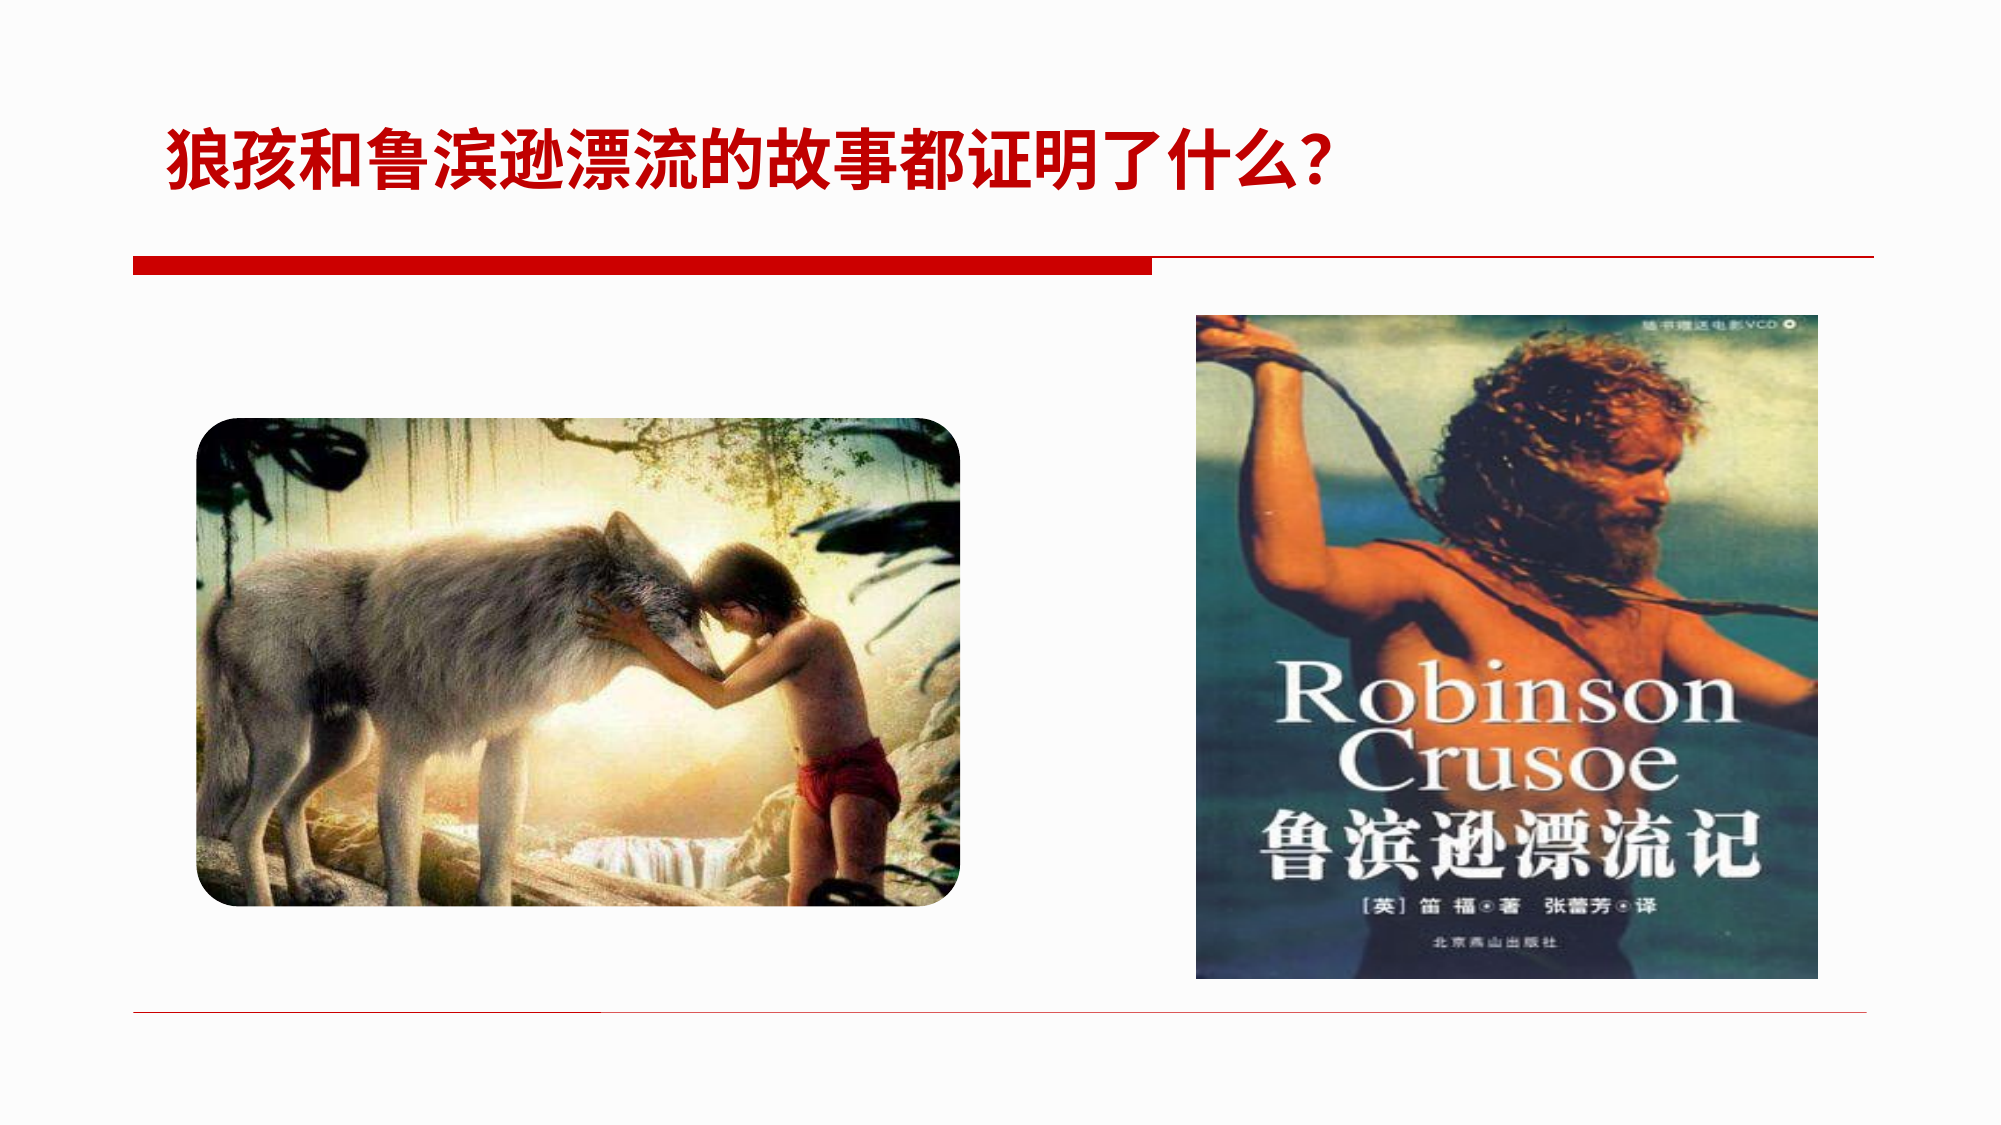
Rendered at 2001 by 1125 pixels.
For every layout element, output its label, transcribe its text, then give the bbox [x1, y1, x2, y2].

text_box 狼孩和鲁滨逊漂流的故事都证明了什么？ [132, 110, 1332, 281]
picture [1196, 315, 1818, 979]
picture [196, 418, 961, 907]
